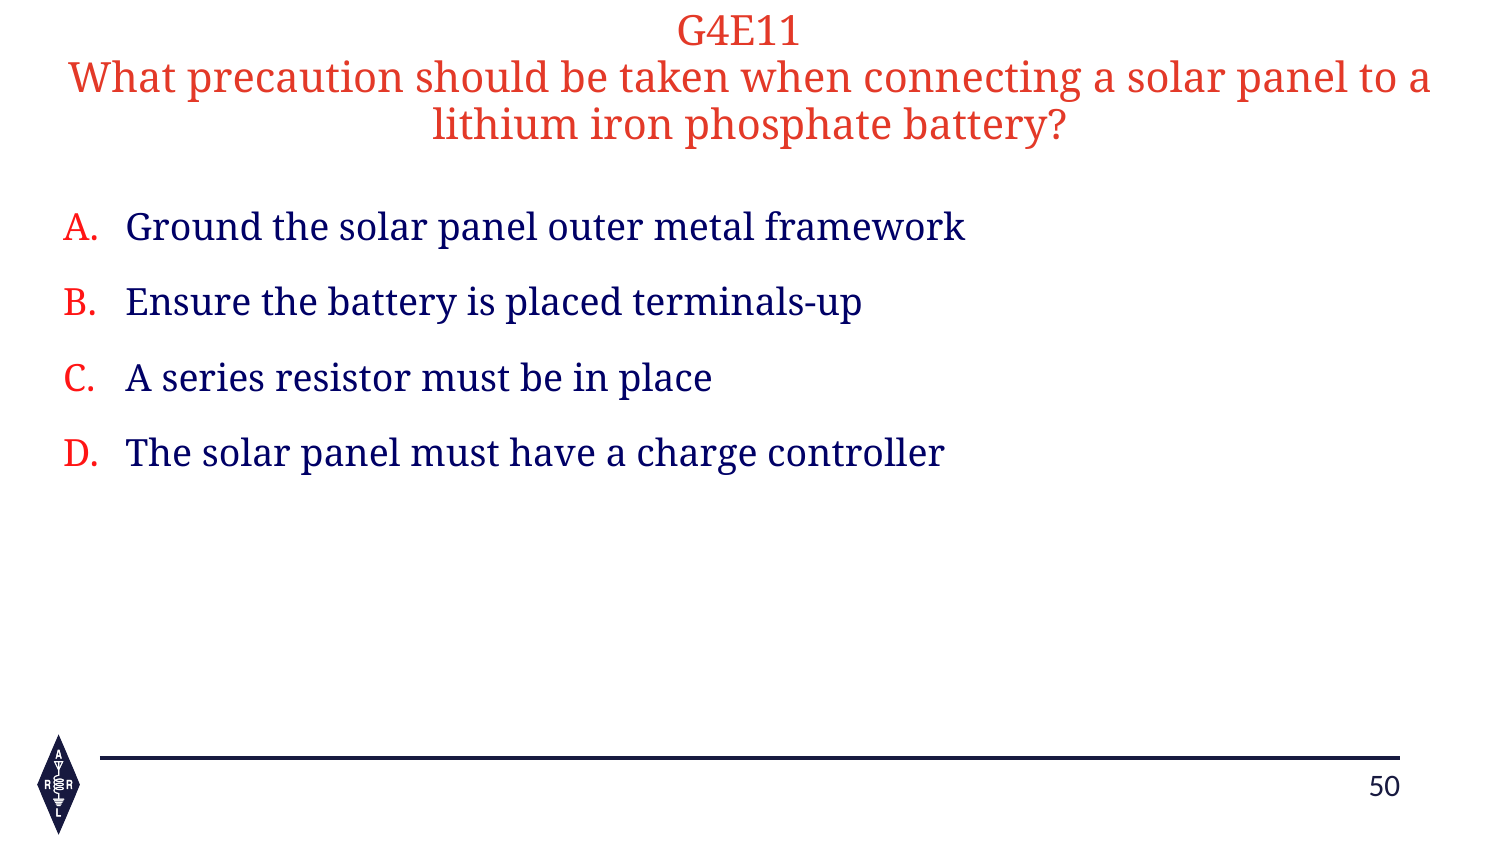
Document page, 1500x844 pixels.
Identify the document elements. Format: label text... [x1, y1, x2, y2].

text_box Ground the solar panel outer metal framework Ensure the battery is placed terminals-up A series resistor must be in place The solar panel must have a charge controller [48, 173, 1424, 718]
text_box G4E11 What precaution should be taken when connecting a solar panel to a lithium iron phosphate battery? [0, 0, 1500, 174]
slide_number 50 [1302, 761, 1400, 807]
picture [37, 734, 80, 835]
